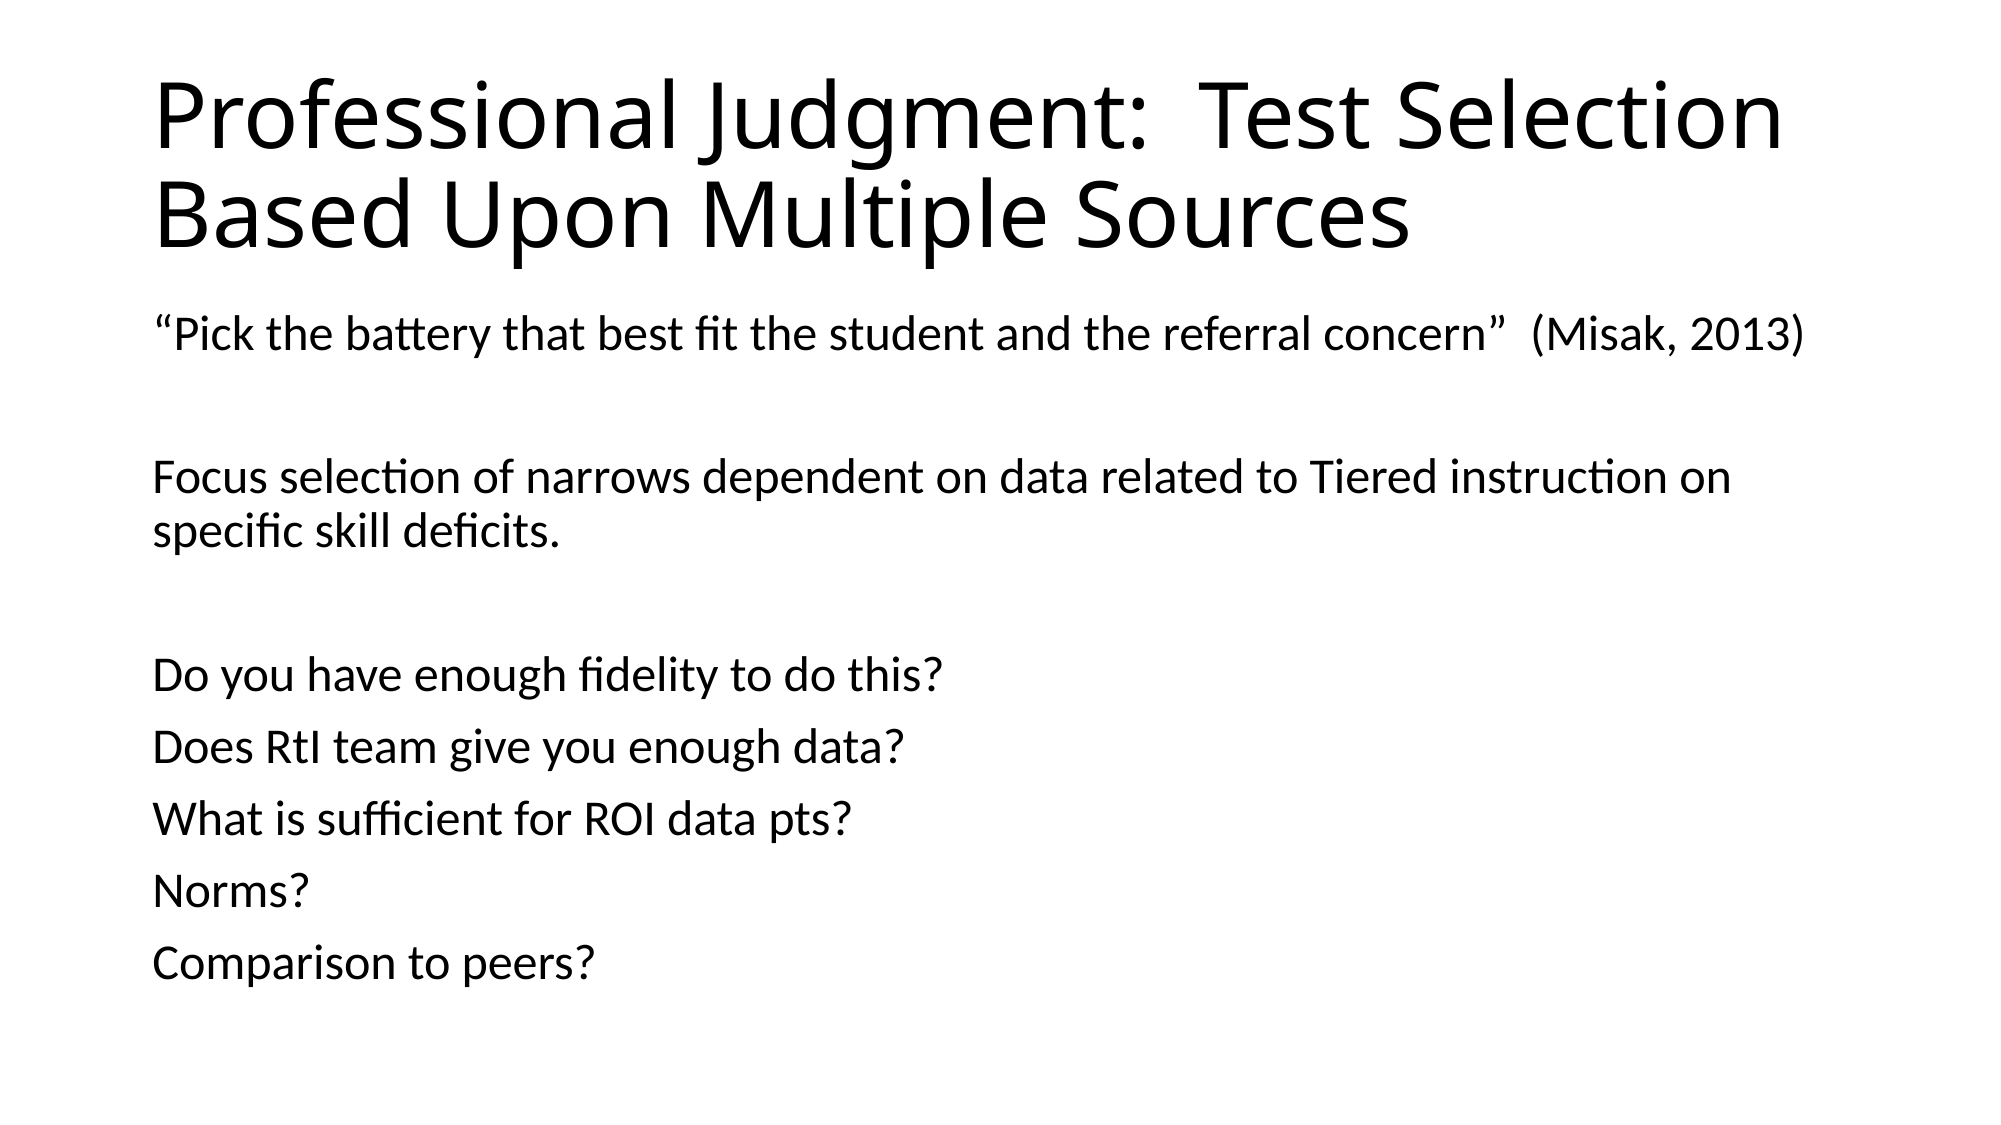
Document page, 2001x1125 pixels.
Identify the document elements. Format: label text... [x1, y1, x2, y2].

list “Pick the battery that best fit the student and the referral concern” (Misak, 2013) Focus selection of narrows dependent on data related to Tiered instruction on specific skill deficits. Do you have enough fidelity to do this? Does RtI team give you enough data? What is sufficient for ROI data pts? Norms? Comparison to peers? [137, 299, 1863, 1014]
title Professional Judgment: Test Selection Based Upon Multiple Sources [137, 59, 1863, 278]
